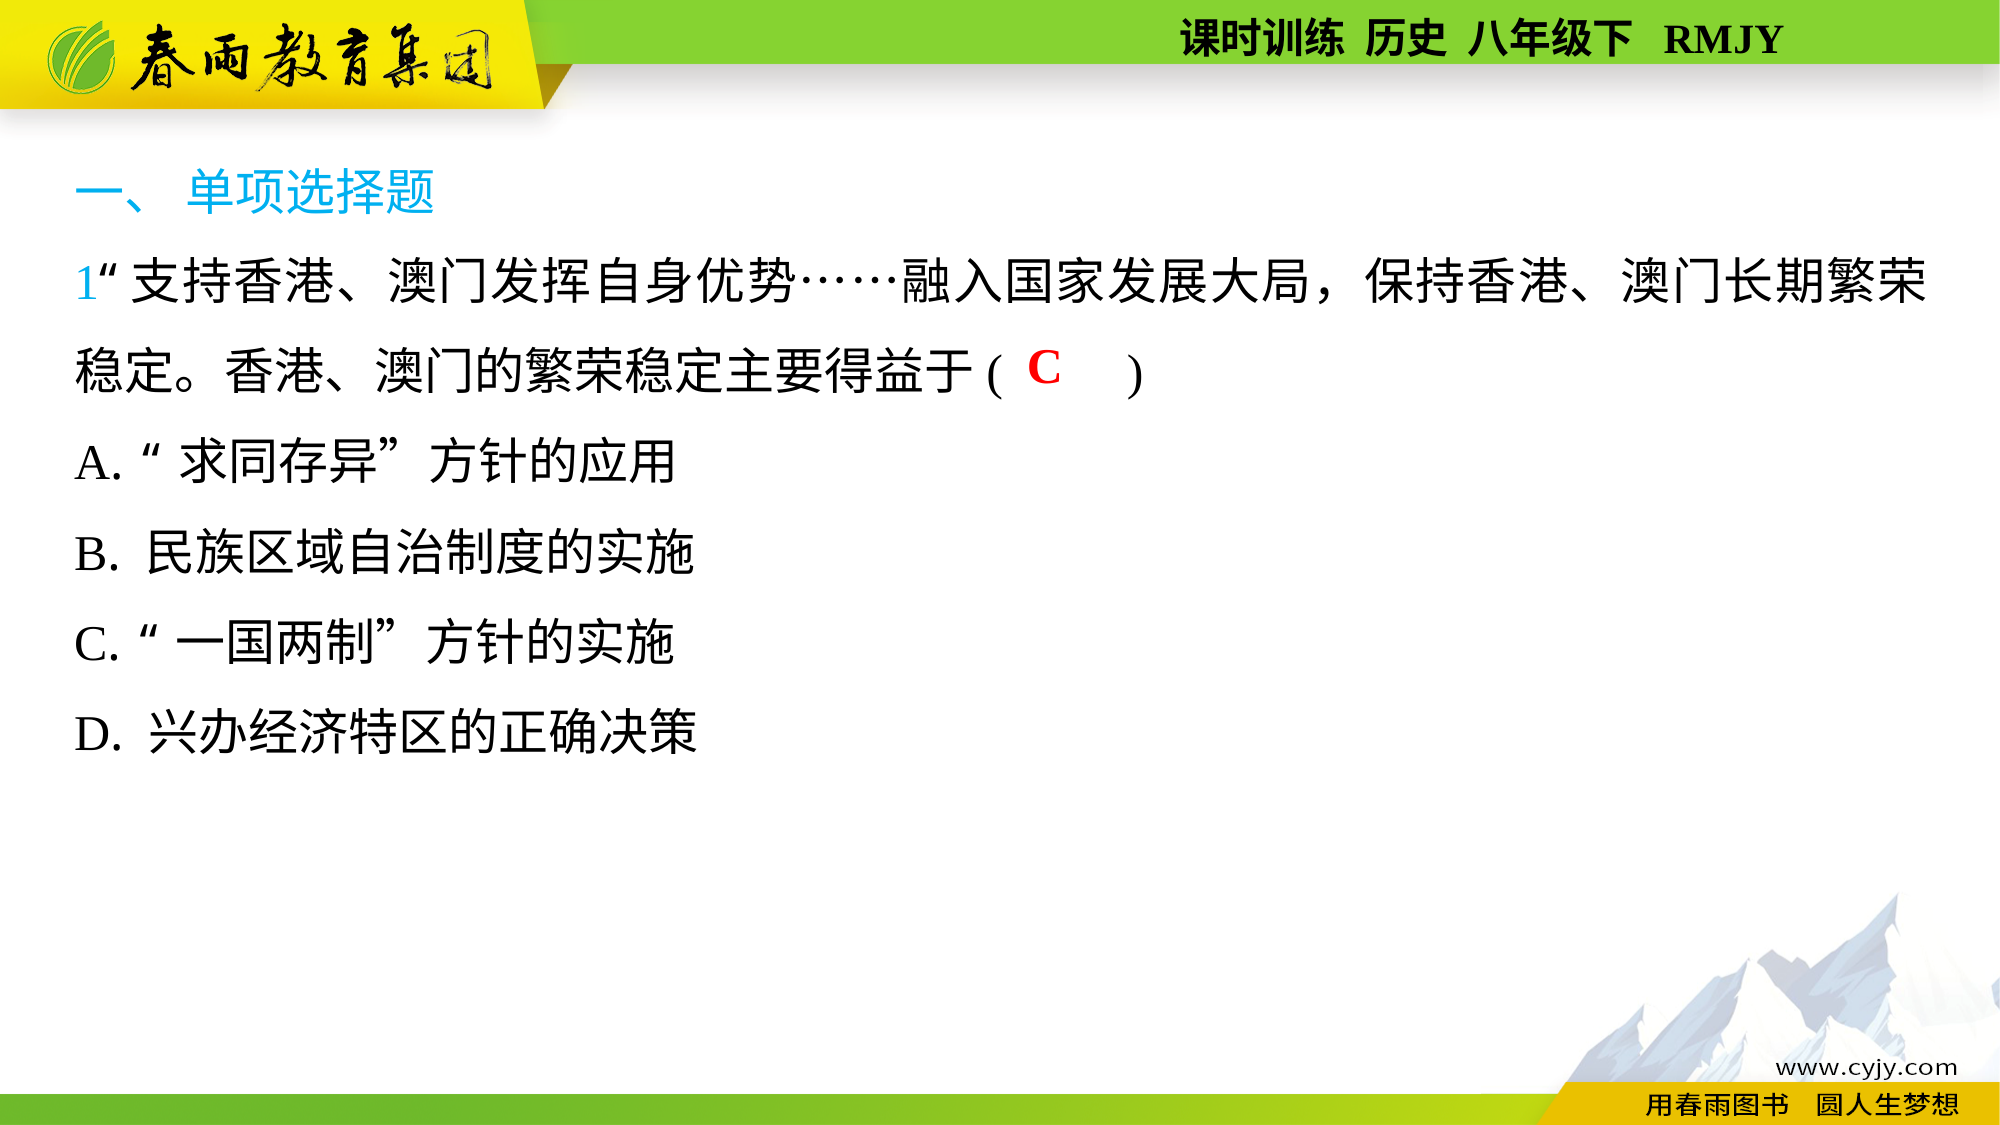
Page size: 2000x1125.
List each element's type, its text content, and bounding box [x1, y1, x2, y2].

picture [0, 0, 2000, 1125]
list 一、 单项选择题 1“支持香港、澳门发挥自身优势……融入国家发展大局，保持香港、澳门长期繁荣稳定。香港、澳门的繁荣稳定主要得益于( ) A. “求同存异”方针的应用 B. 民族区域自治制度的实施 C. “一国两制”方针的实施 D. 兴办经济特区的正确决策 [59, 122, 1944, 763]
text_box C [1012, 326, 1078, 401]
